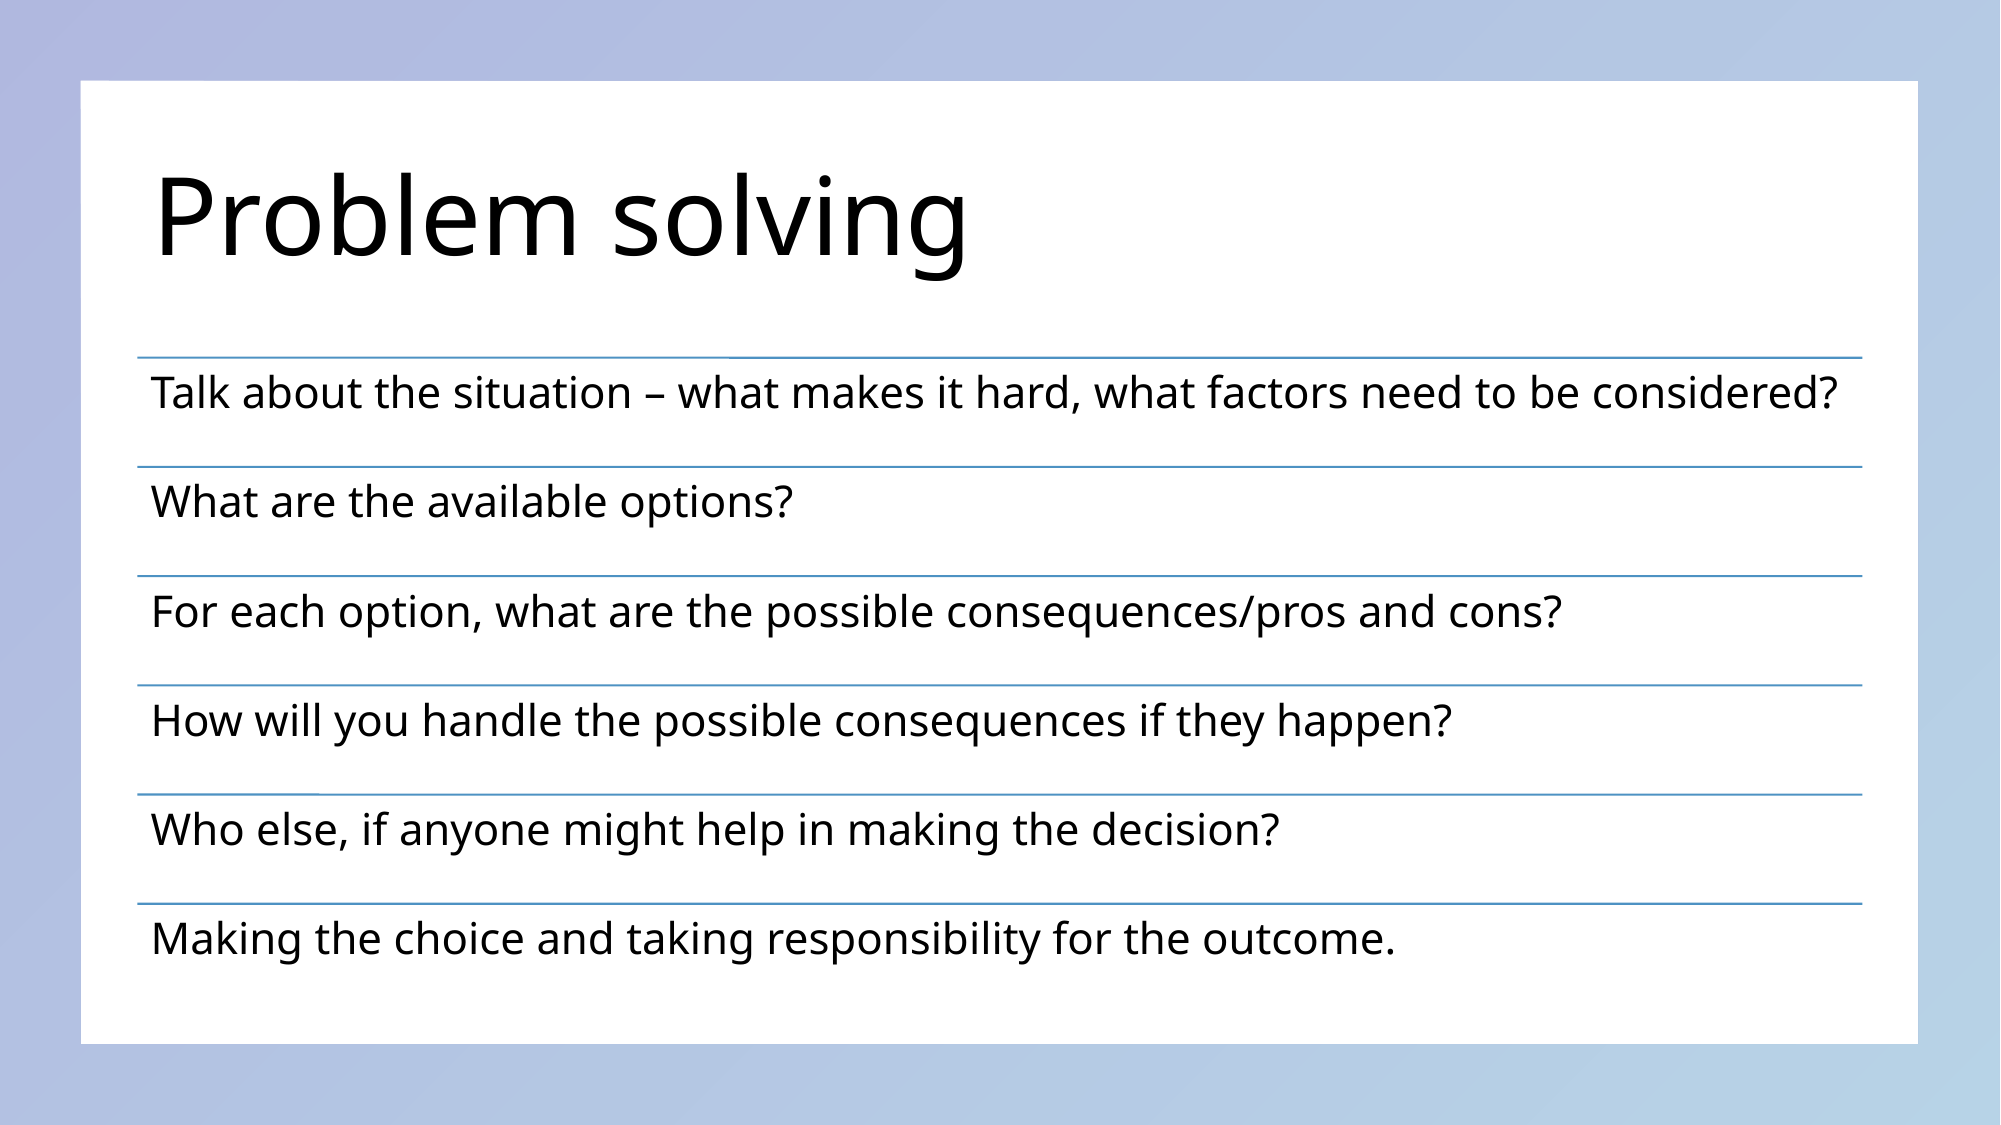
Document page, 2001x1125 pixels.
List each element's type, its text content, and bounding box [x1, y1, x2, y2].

title Problem solving [137, 111, 1863, 330]
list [137, 357, 1863, 1014]
